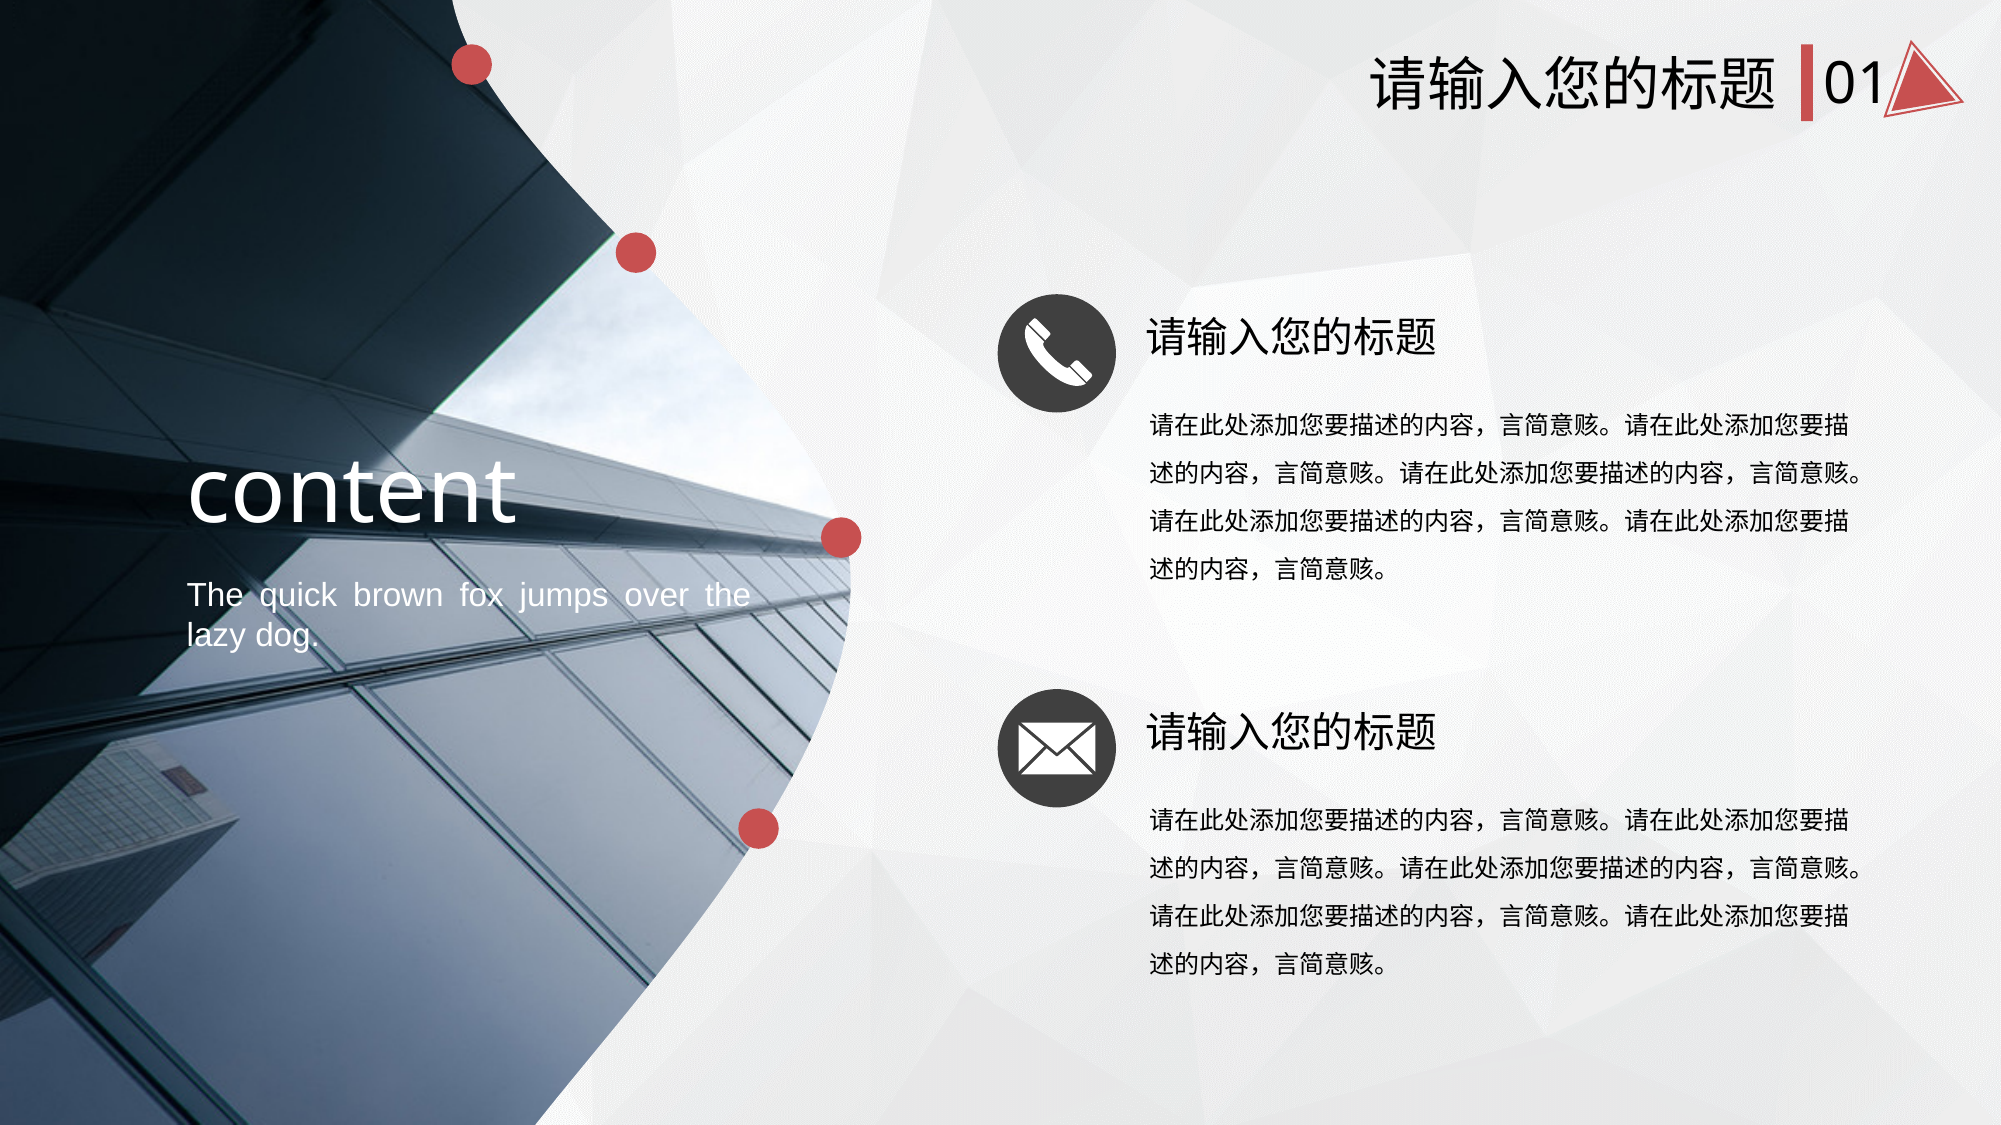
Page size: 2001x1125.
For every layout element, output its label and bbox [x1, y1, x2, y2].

text_box [997, 689, 1116, 808]
picture [0, 0, 2000, 1125]
text_box [997, 294, 1116, 413]
text_box [1887, 49, 1967, 127]
